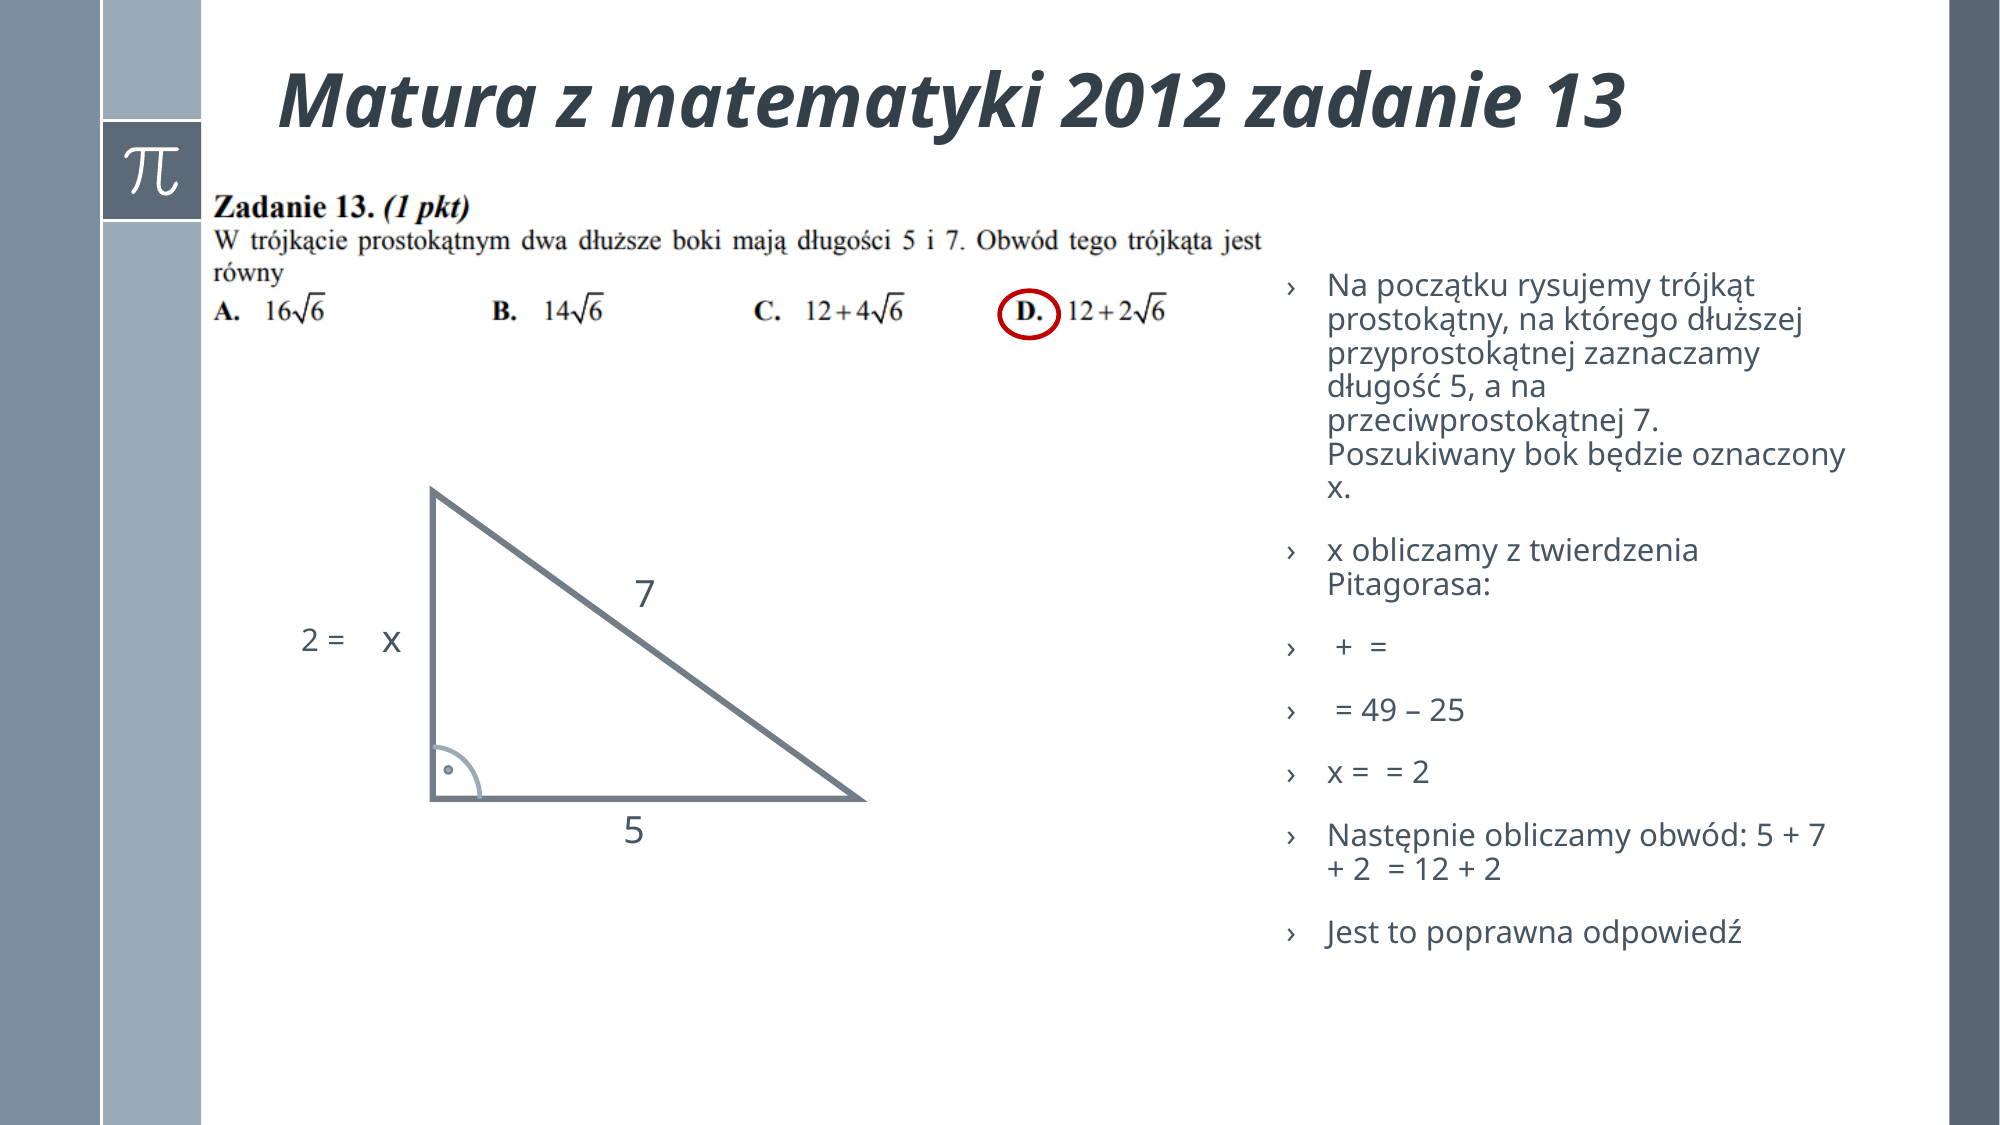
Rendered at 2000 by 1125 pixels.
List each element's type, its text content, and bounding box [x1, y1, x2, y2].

title Matura z matematyki 2012 zadanie 13 [262, 30, 1867, 151]
text_box [431, 489, 862, 800]
text_box [432, 746, 481, 799]
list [206, 166, 1270, 359]
text_box 5 [608, 798, 660, 859]
text_box [443, 765, 454, 775]
text_box 7 [619, 562, 671, 623]
text_box x [367, 607, 411, 667]
